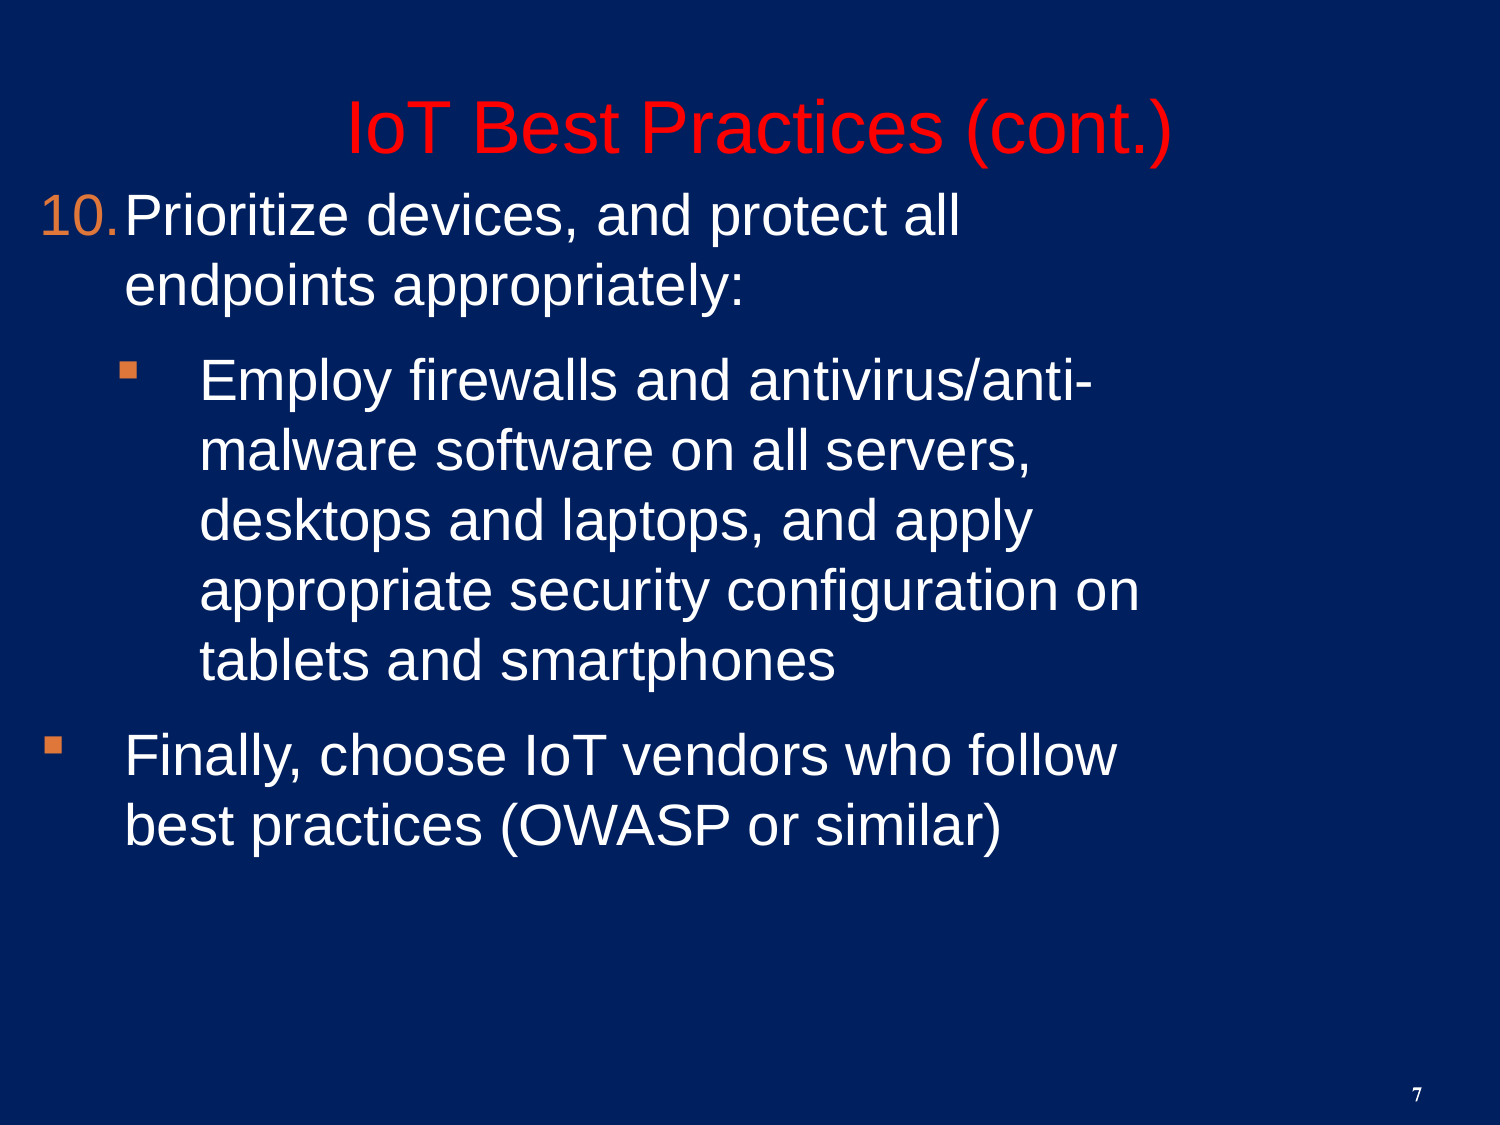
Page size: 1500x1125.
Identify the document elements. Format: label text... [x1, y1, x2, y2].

text_box [1412, 1087, 1422, 1102]
title IoT Best Practices (cont.) [44, 53, 1456, 267]
text_box Prioritize devices, and protect all endpoints appropriately: Employ firewalls and antivirus/anti-malware software on all servers, desktops and laptops, and apply appropriate security configuration on tablets and smartphones Finally, choose IoT vendors who follow best practices (OWASP or similar) [37, 177, 1226, 858]
